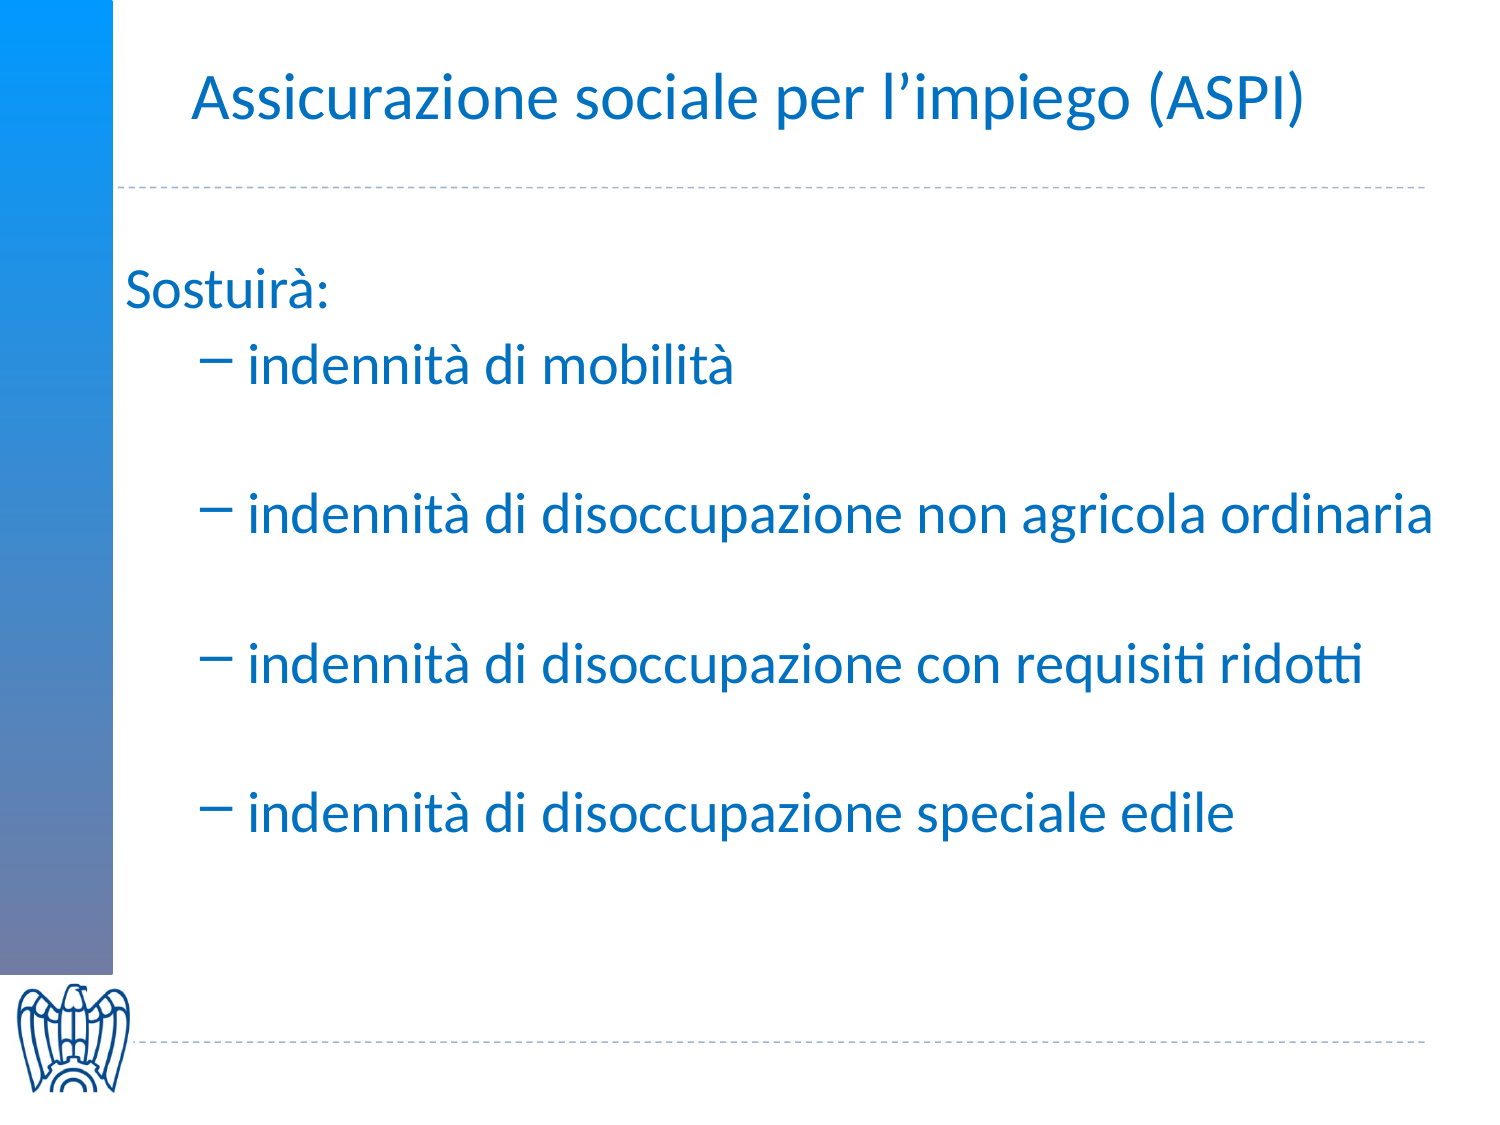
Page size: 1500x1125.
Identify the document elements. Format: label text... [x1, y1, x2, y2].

text_box [0, 0, 113, 974]
text_box Sostuirà: indennità di mobilità indennità di disoccupazione non agricola ordinaria indennità di disoccupazione con requisiti ridotti indennità di disoccupazione speciale edile [113, 243, 1461, 986]
title Assicurazione sociale per l’impiego (ASPI) [113, 45, 1425, 161]
picture [0, 974, 134, 1113]
